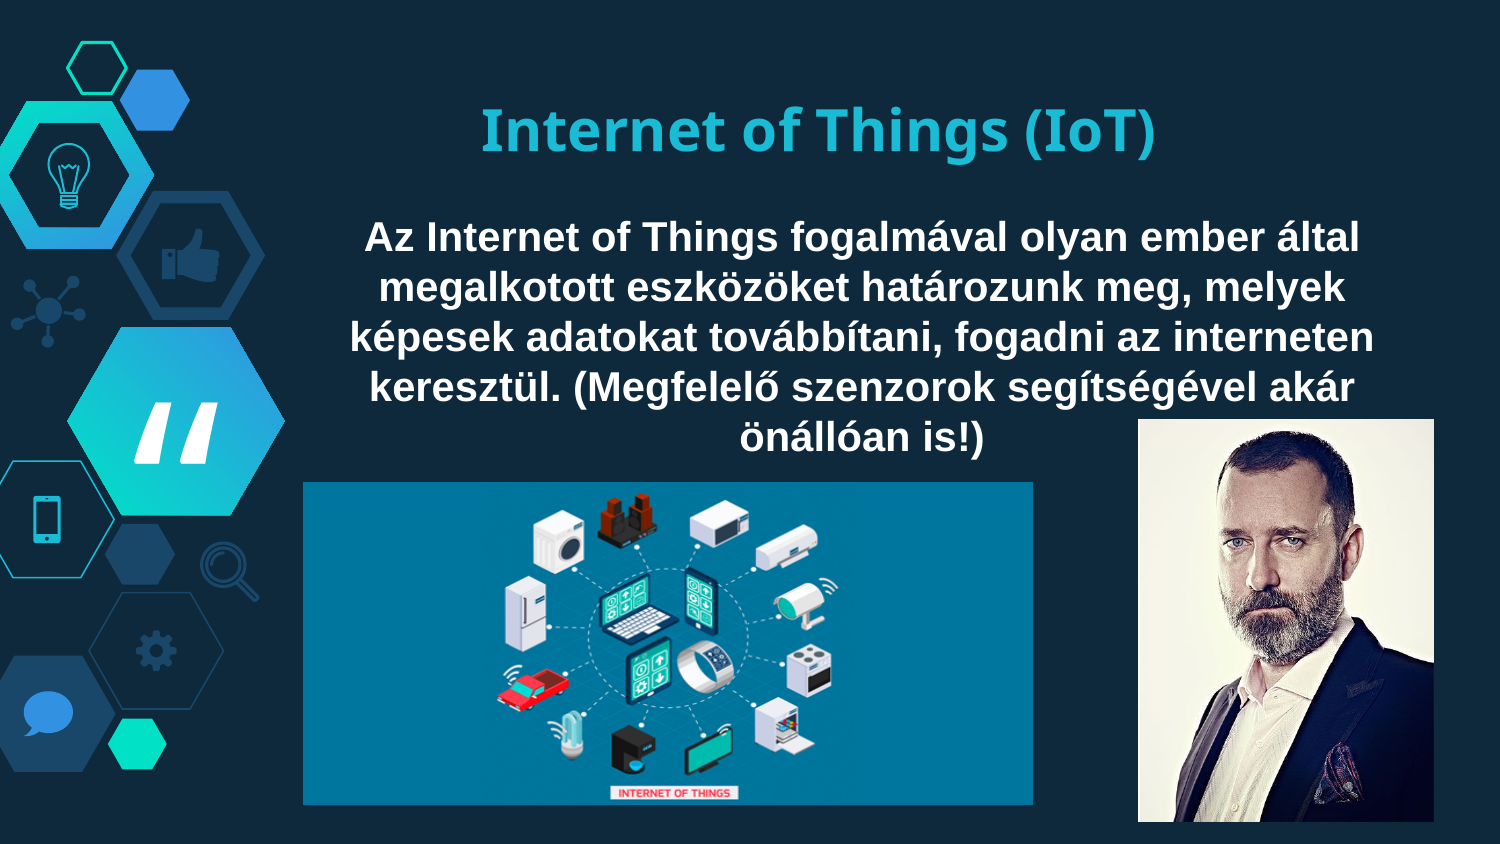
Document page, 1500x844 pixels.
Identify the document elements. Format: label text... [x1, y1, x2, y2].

picture [787, 644, 831, 697]
picture [627, 638, 671, 704]
picture [497, 669, 569, 711]
picture [756, 525, 818, 570]
picture [755, 698, 814, 754]
picture [685, 724, 732, 775]
picture [598, 494, 656, 548]
text_box Az Internet of Things fogalmával olyan ember által megalkotott eszközöket határozunk meg, melyek képesek adatokat továbbítani, fogadni az interneten keresztül. (Megfelelő szenzorok segítségével akár önállóan is!) [291, 202, 1434, 467]
picture [823, 585, 834, 591]
picture [820, 578, 838, 588]
list Internet of Things (IoT) [303, 96, 1335, 202]
picture [611, 786, 738, 799]
picture [774, 583, 824, 630]
picture [599, 578, 677, 644]
picture [504, 665, 522, 675]
picture [686, 569, 716, 635]
picture [612, 726, 655, 773]
picture [548, 711, 586, 759]
picture [690, 501, 749, 547]
picture [677, 641, 734, 693]
picture [1138, 419, 1434, 823]
picture [505, 576, 551, 651]
picture [533, 510, 584, 574]
